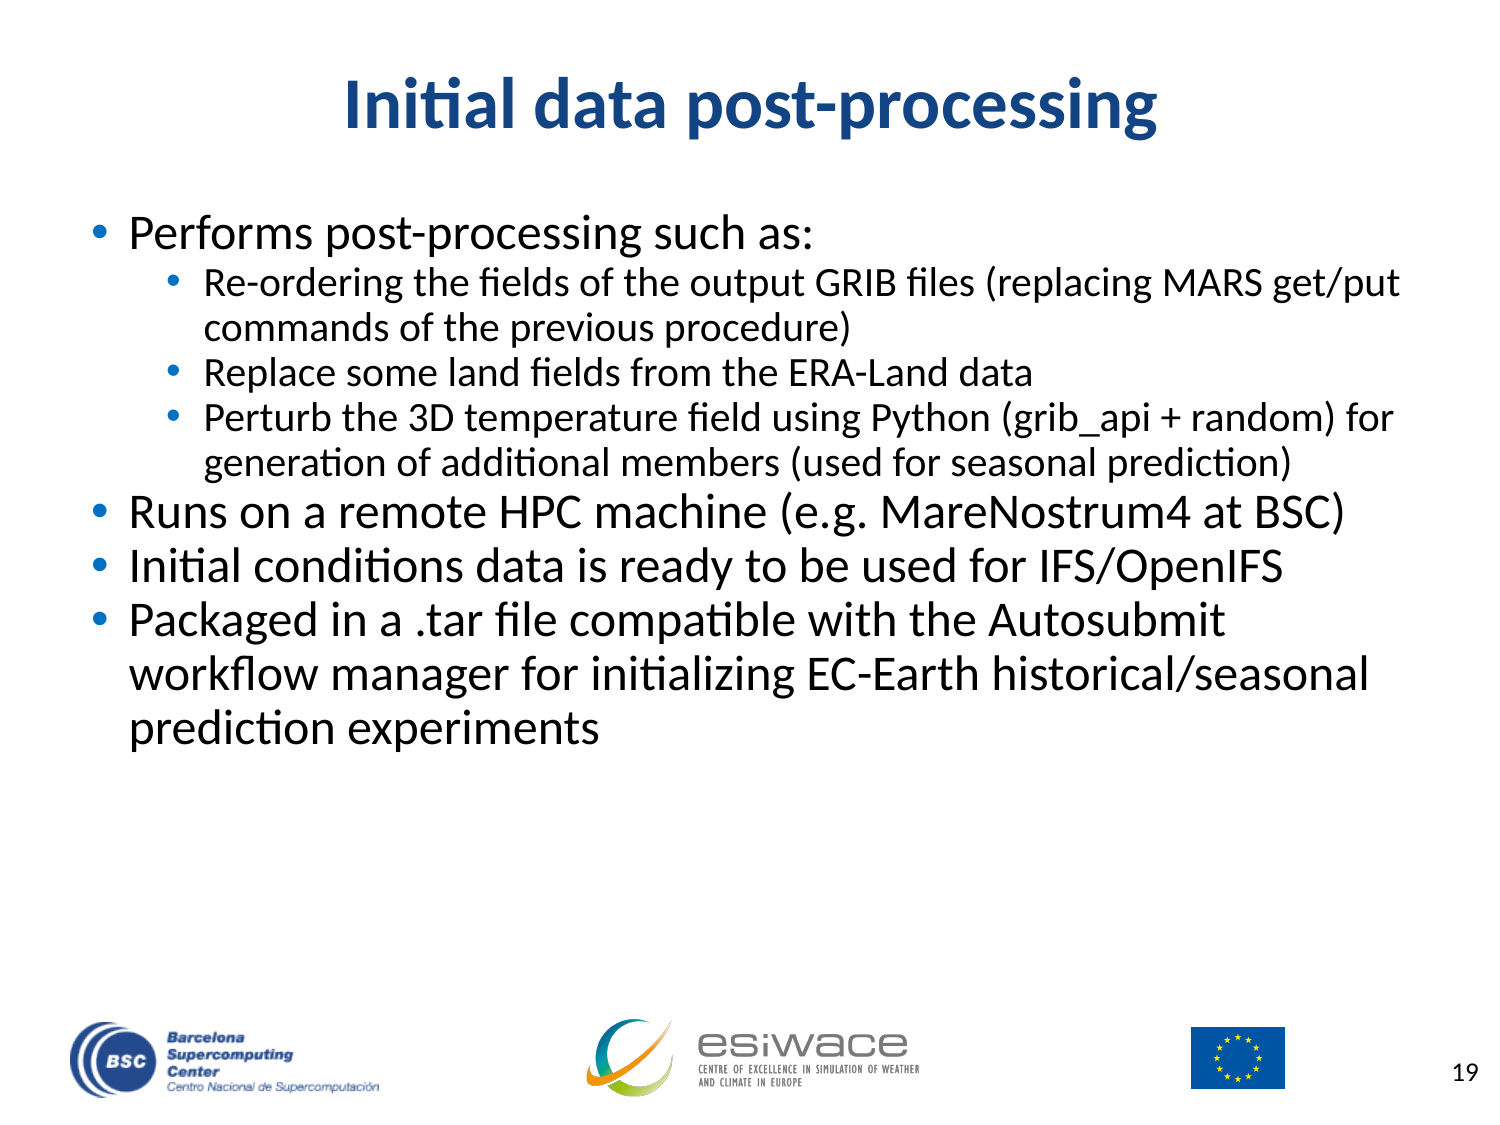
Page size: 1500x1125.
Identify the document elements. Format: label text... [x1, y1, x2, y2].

list Performs post-processing such as: Re-ordering the fields of the output GRIB files (replacing MARS get/put commands of the previous procedure) Replace some land fields from the ERA-Land data Perturb the 3D temperature field using Python (grib_api + random) for generation of additional members (used for seasonal prediction) Runs on a remote HPC machine (e.g. MareNostrum4 at BSC) Initial conditions data is ready to be used for IFS/OpenIFS Packaged in a .tar file compatible with the Autosubmit workflow manager for initializing EC-Earth historical/seasonal prediction experiments [76, 199, 1427, 993]
picture [70, 1022, 379, 1098]
picture [580, 1017, 920, 1099]
picture [1190, 1027, 1285, 1090]
slide_number ‹#› [1403, 1038, 1494, 1125]
title Initial data post-processing [76, 35, 1427, 174]
